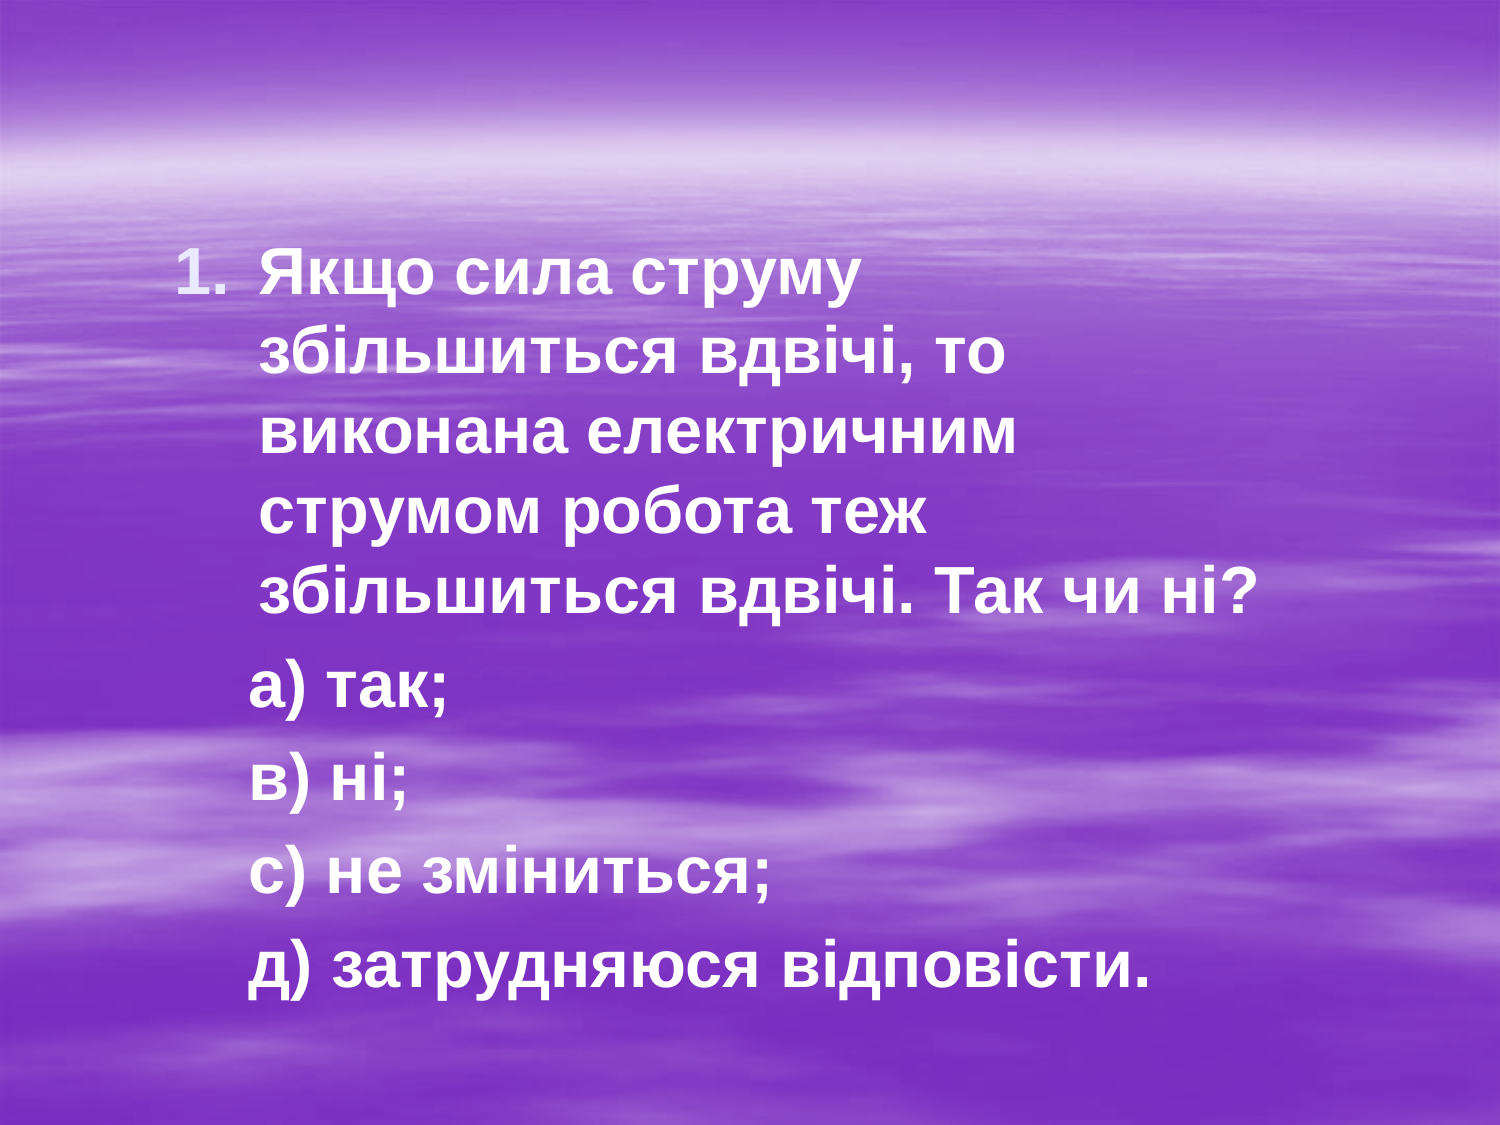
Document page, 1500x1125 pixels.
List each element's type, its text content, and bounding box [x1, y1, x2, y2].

list Якщо сила струму збільшиться вдвічі, то виконана електричним струмом робота теж збільшиться вдвічі. Так чи ні? а) так; в) ні; с) не зміниться; д) затрудняюся відповісти. [159, 219, 1306, 1029]
